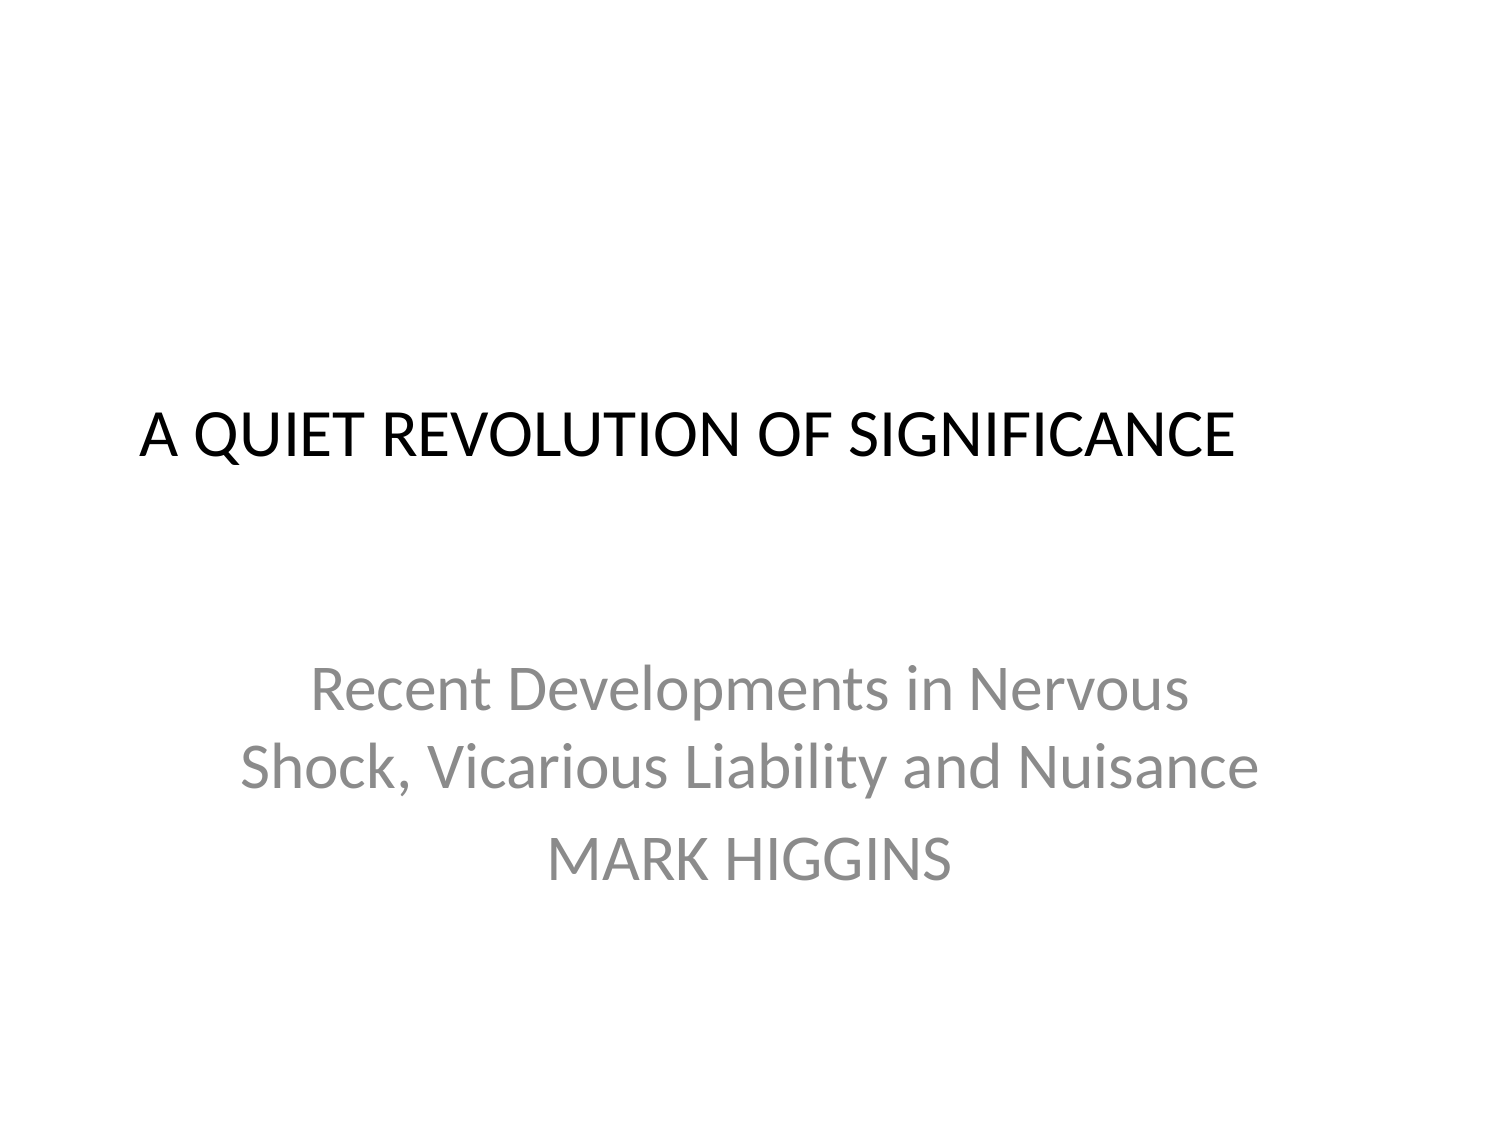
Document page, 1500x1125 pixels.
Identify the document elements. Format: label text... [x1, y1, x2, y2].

subtitle Recent Developments in Nervous Shock, Vicarious Liability and Nuisance MARK HIGGINS [225, 637, 1275, 925]
title A QUIET REVOLUTION OF SIGNIFICANCE [112, 349, 1388, 591]
